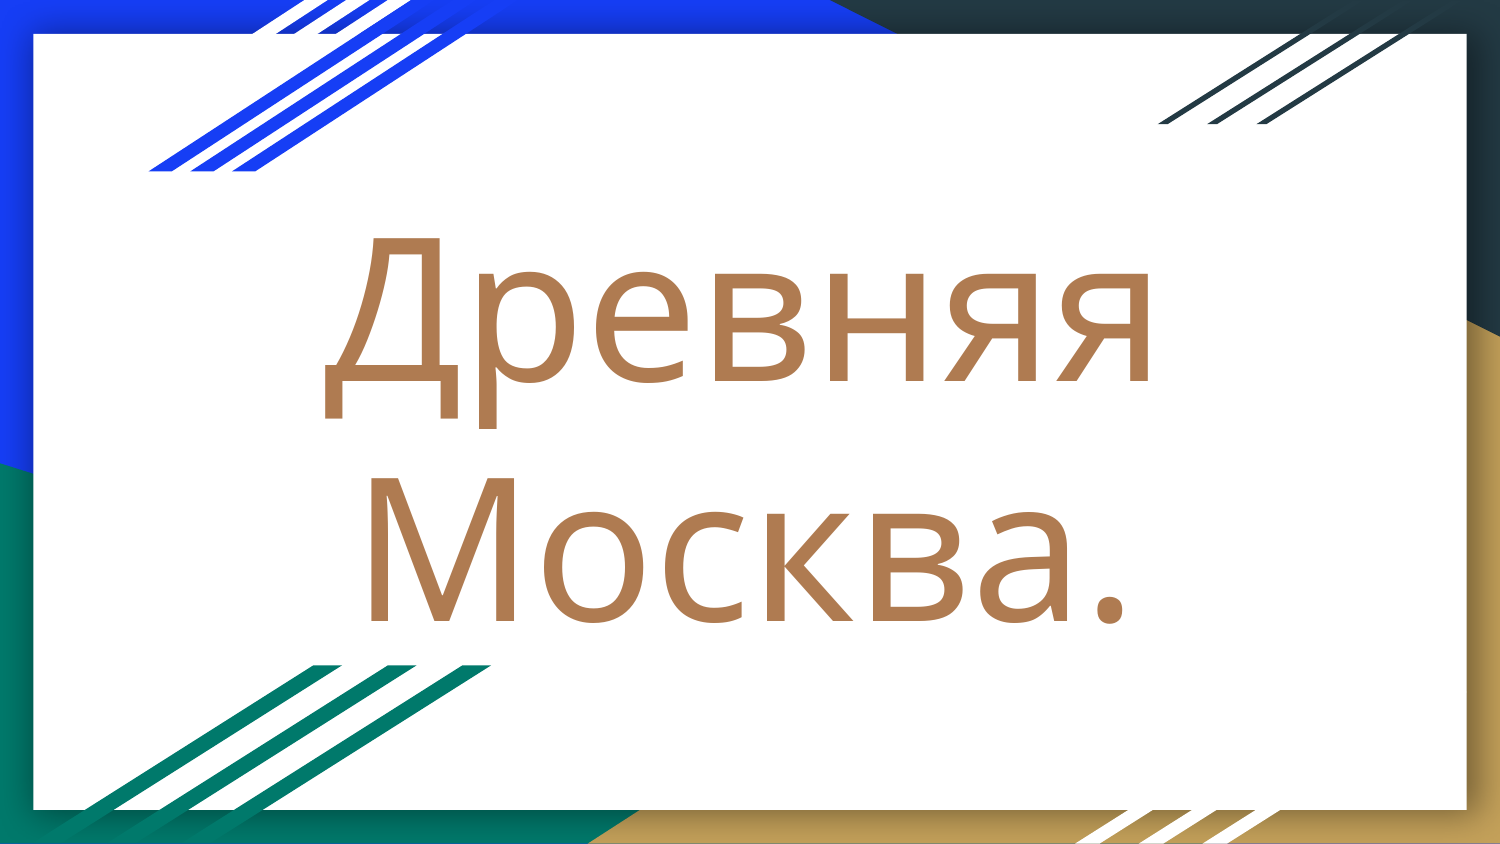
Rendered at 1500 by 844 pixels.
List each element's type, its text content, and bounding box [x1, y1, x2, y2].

title Древняя Москва. [304, 298, 1185, 545]
